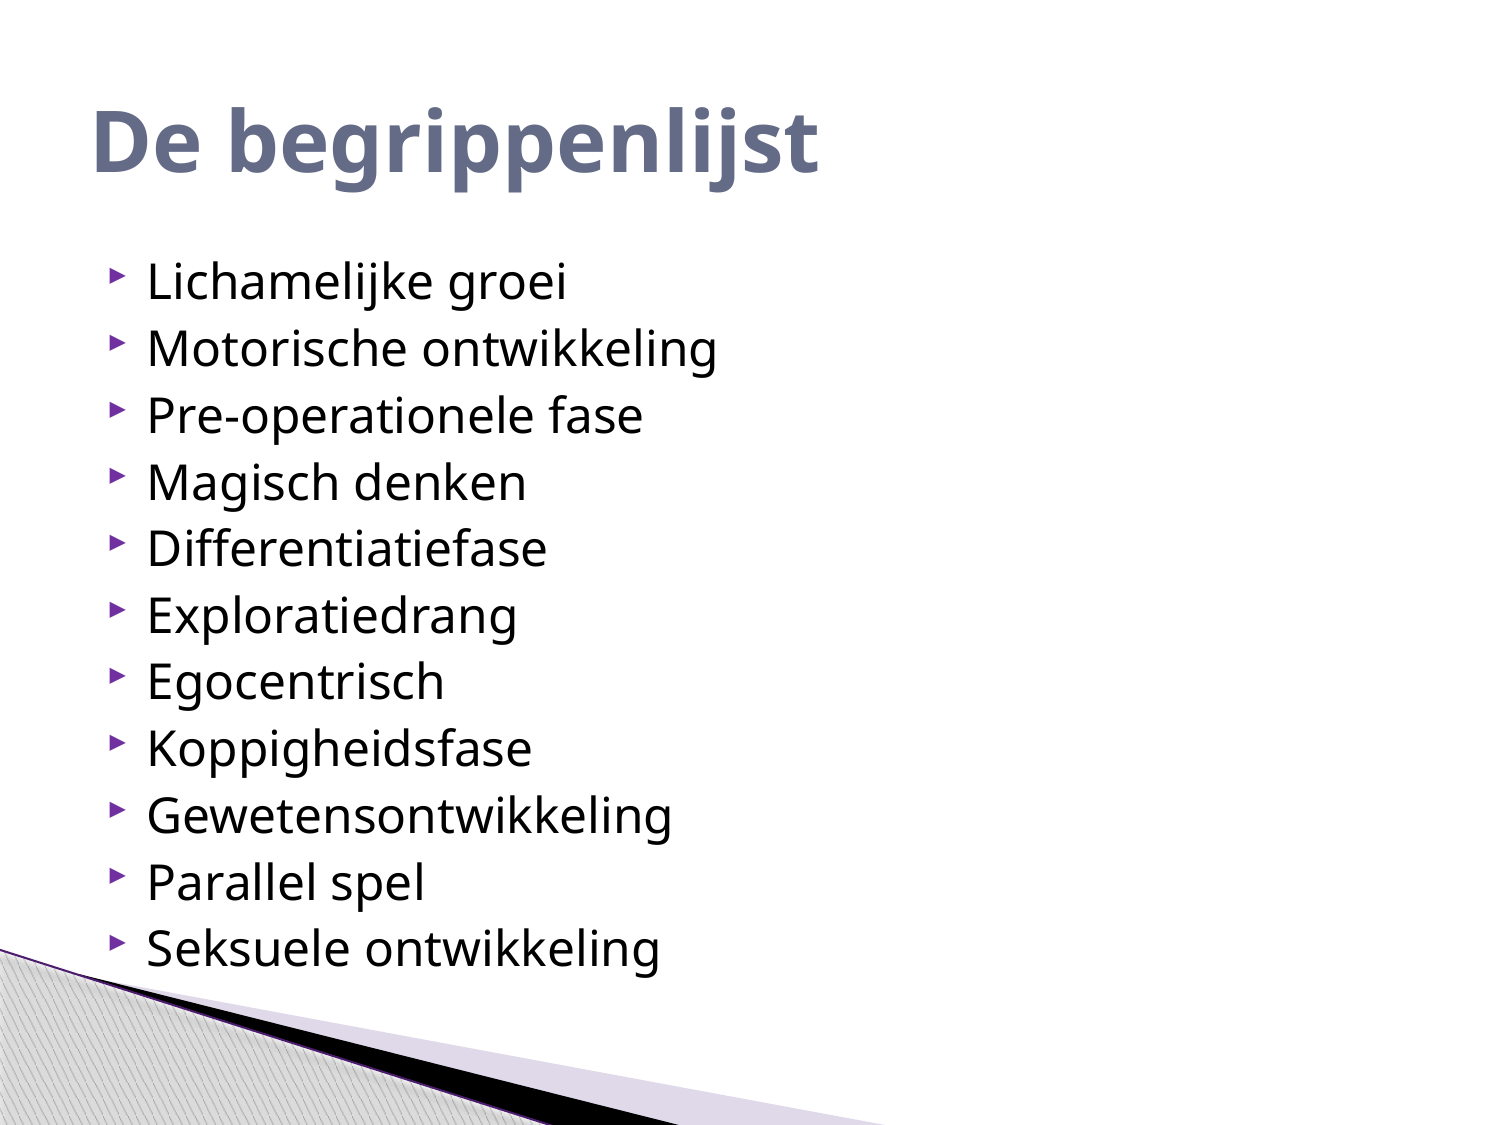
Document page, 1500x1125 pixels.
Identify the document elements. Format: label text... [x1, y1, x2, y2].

title De begrippenlijst [75, 45, 1425, 233]
list Lichamelijke groei Motorische ontwikkeling Pre-operationele fase Magisch denken Differentiatiefase Exploratiedrang Egocentrisch Koppigheidsfase Gewetensontwikkeling Parallel spel Seksuele ontwikkeling [75, 243, 1425, 986]
